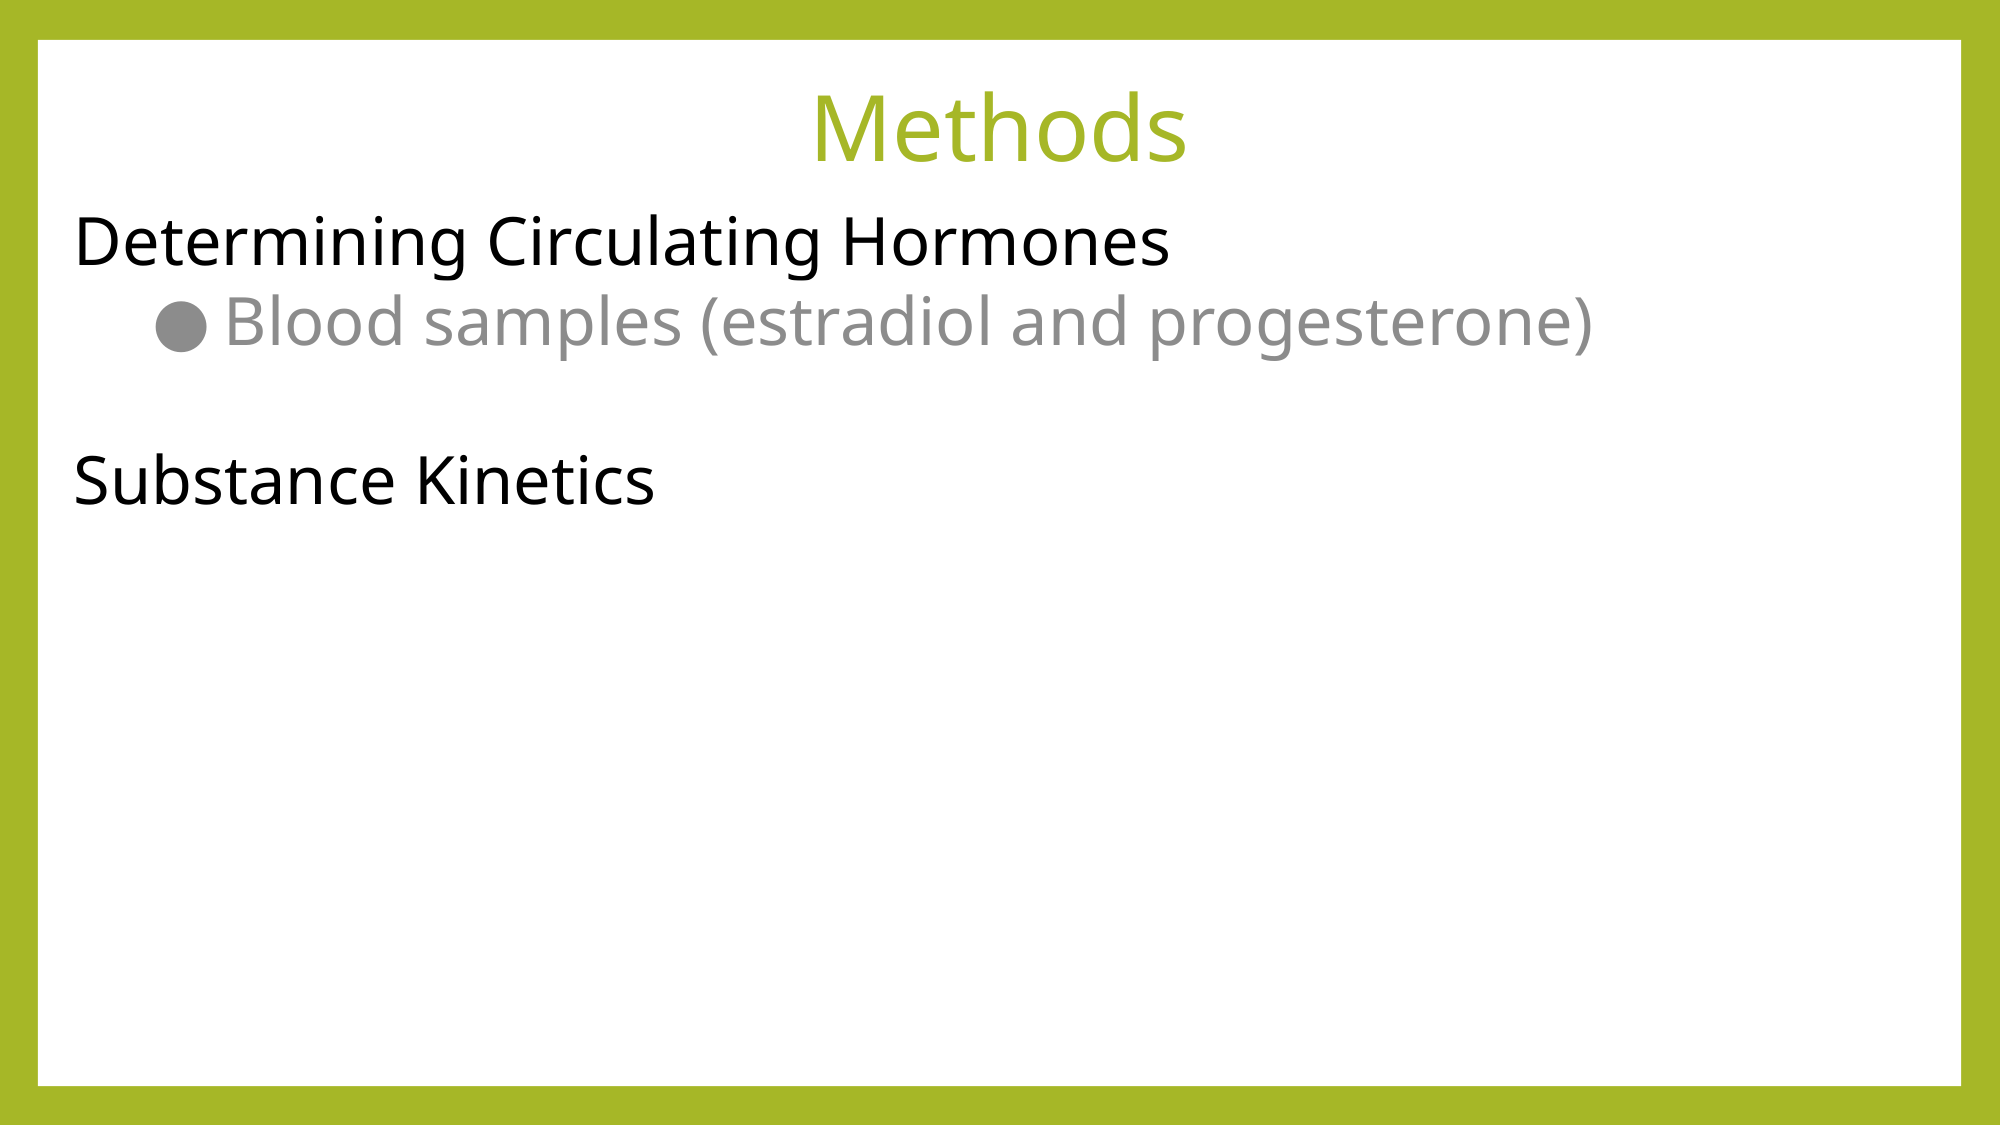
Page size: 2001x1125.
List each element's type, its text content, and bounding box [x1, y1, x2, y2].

text_box Determining Circulating Hormones Blood samples (estradiol and progesterone) Substance Kinetics [58, 183, 1928, 861]
text_box Methods [769, 20, 1231, 183]
text_box [58, 280, 1600, 394]
